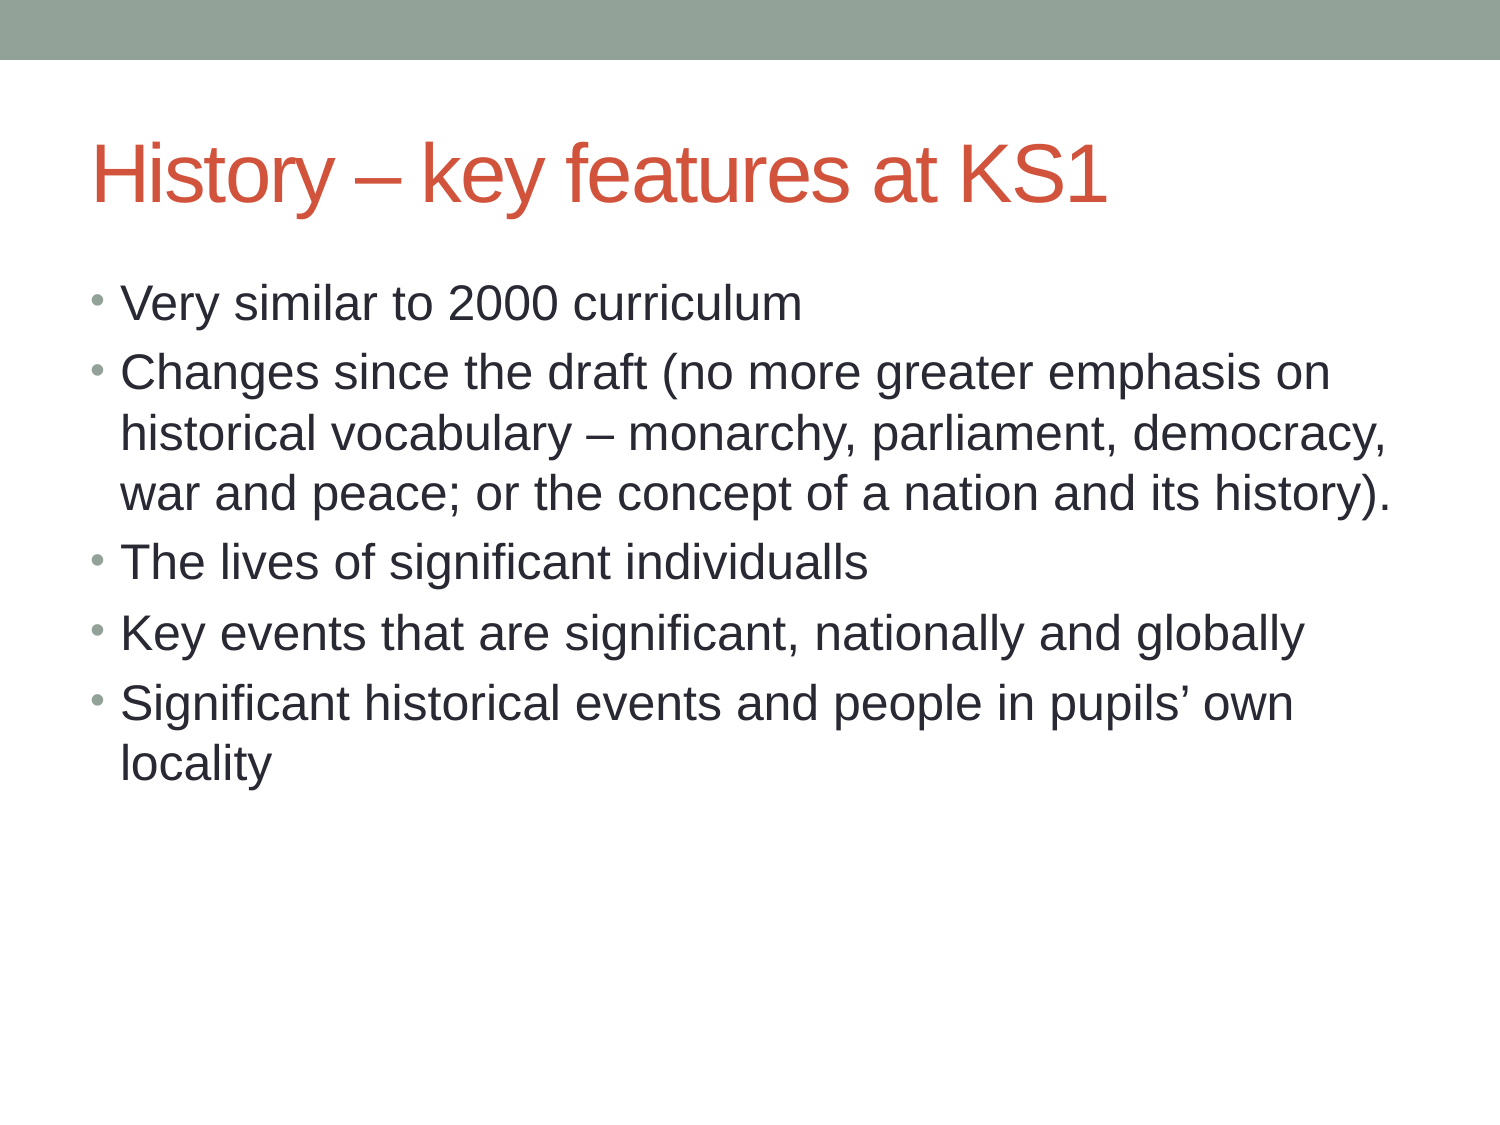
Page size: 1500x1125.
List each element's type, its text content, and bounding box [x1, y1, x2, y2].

title History – key features at KS1 [75, 87, 1425, 250]
list Very similar to 2000 curriculum Changes since the draft (no more greater emphasis on historical vocabulary – monarchy, parliament, democracy, war and peace; or the concept of a nation and its history). The lives of significant individualls Key events that are significant, nationally and globally Significant historical events and people in pupils’ own locality [75, 262, 1425, 1063]
